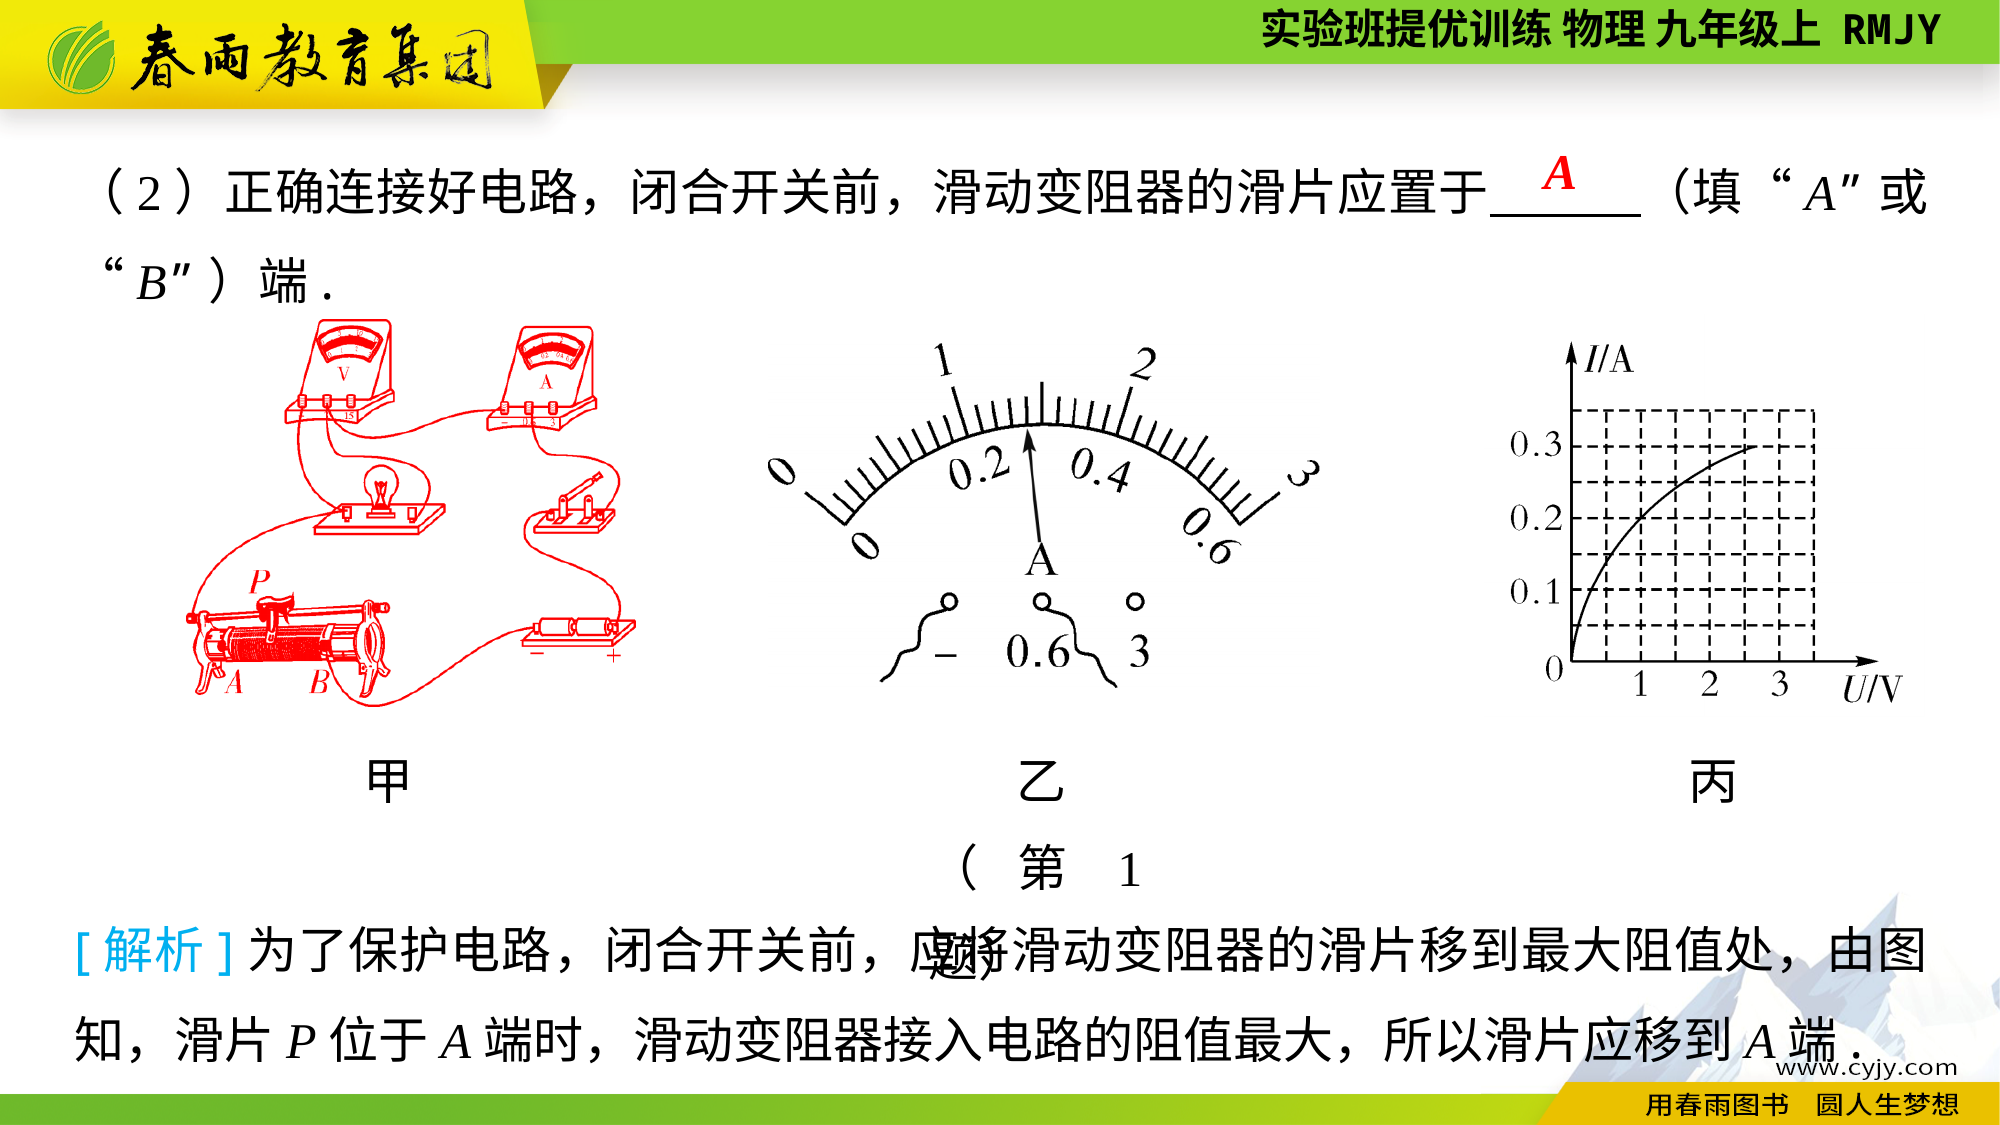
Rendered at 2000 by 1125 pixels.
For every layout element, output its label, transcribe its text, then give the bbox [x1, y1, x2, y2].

text_box [解析]为了保护电路，闭合开关前，应将滑动变阻器的滑片移到最大阻值处，由图知，滑片P位于A端时，滑动变阻器接入电路的阻值最大，所以滑片应移到A端. [59, 881, 1944, 1077]
text_box 乙 [1001, 715, 1082, 798]
text_box A [1528, 132, 1592, 208]
list （2）正确连接好电路，闭合开关前，滑动变阻器的滑片应置于 （填“A”或“B”）端. [59, 122, 1944, 320]
text_box 甲 [349, 717, 429, 817]
text_box 丙 [1673, 725, 1754, 817]
text_box （第1题） [914, 798, 1169, 881]
picture [0, 0, 2000, 1125]
